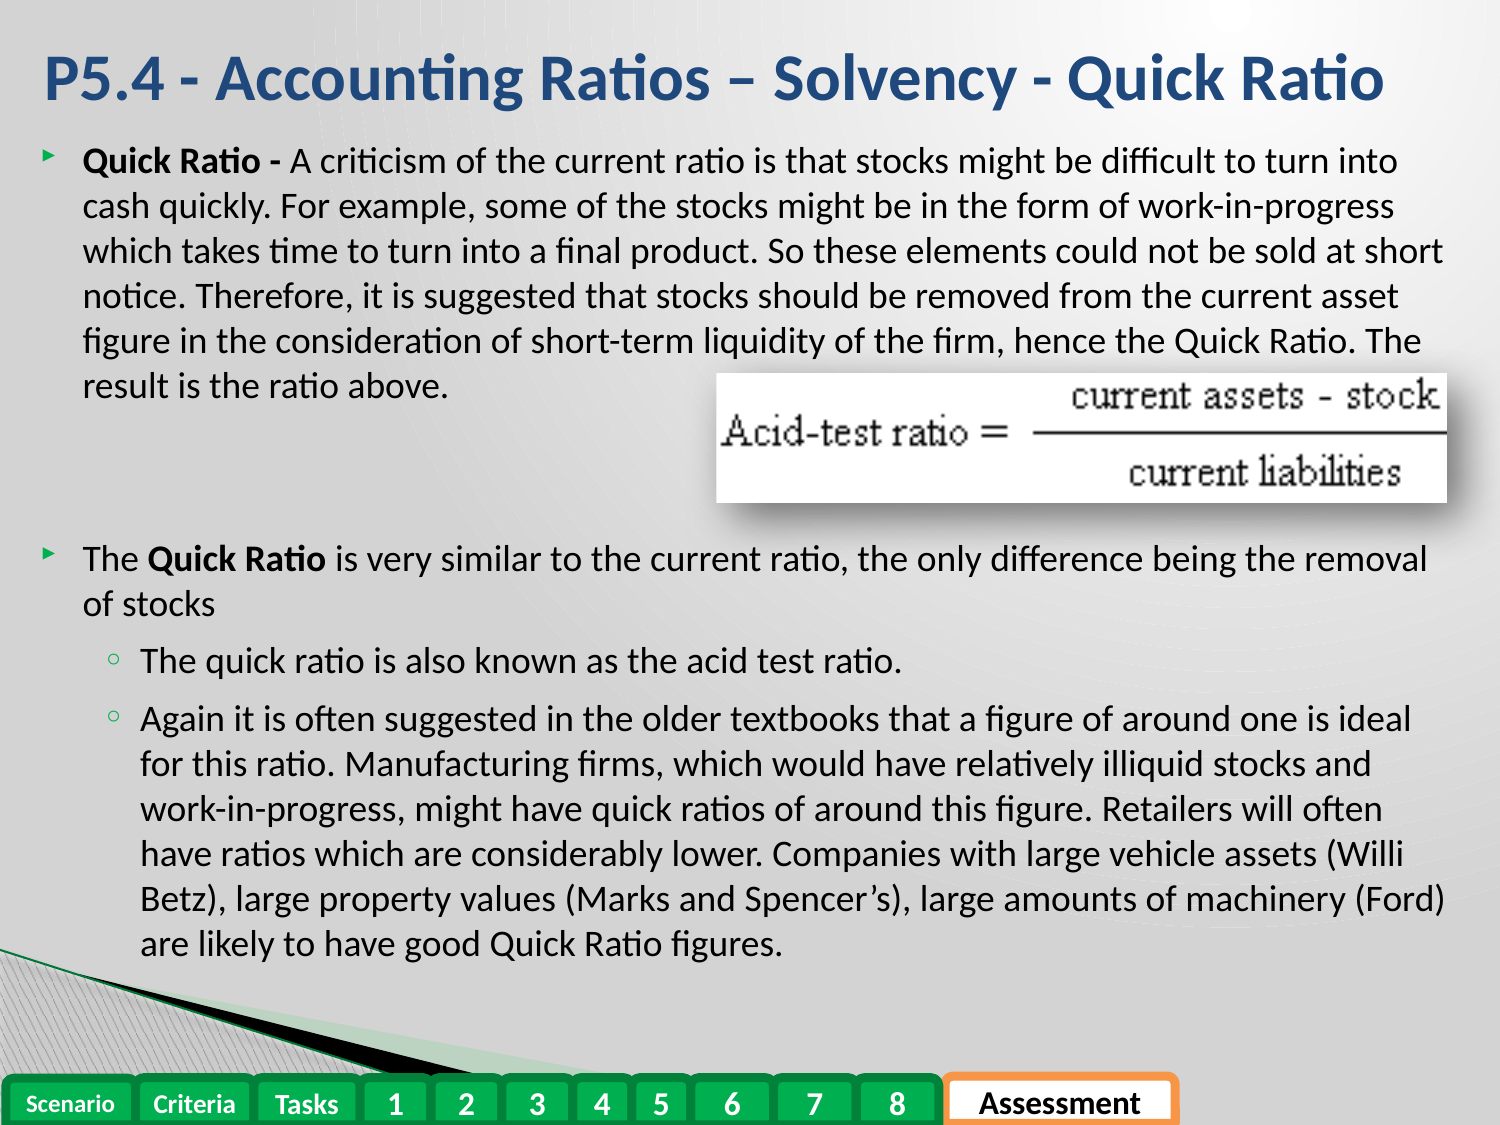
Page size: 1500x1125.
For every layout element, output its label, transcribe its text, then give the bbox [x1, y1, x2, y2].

title P5.4 - Accounting Ratios – Solvency - Quick Ratio [29, 19, 1483, 129]
picture [716, 373, 1448, 503]
list Quick Ratio - A criticism of the current ratio is that stocks might be difficult to turn into cash quickly. For example, some of the stocks might be in the form of work-in-progress which takes time to turn into a final product. So these elements could not be sold at short notice. Therefore, it is suggested that stocks should be removed from the current asset figure in the consideration of short-term liquidity of the firm, hence the Quick Ratio. The result is the ratio above. The Quick Ratio is very similar to the current ratio, the only difference being the removal of stocks The quick ratio is also known as the acid test ratio. Again it is often suggested in the older textbooks that a figure of around one is ideal for this ratio. Manufacturing firms, which would have relatively illiquid stocks and work-in-progress, might have quick ratios of around this figure. Retailers will often have ratios which are considerably lower. Companies with large vehicle assets (Willi Betz), large property values (Marks and Spencer’s), large amounts of machinery (Ford) are likely to have good Quick Ratio figures. [23, 128, 1477, 997]
